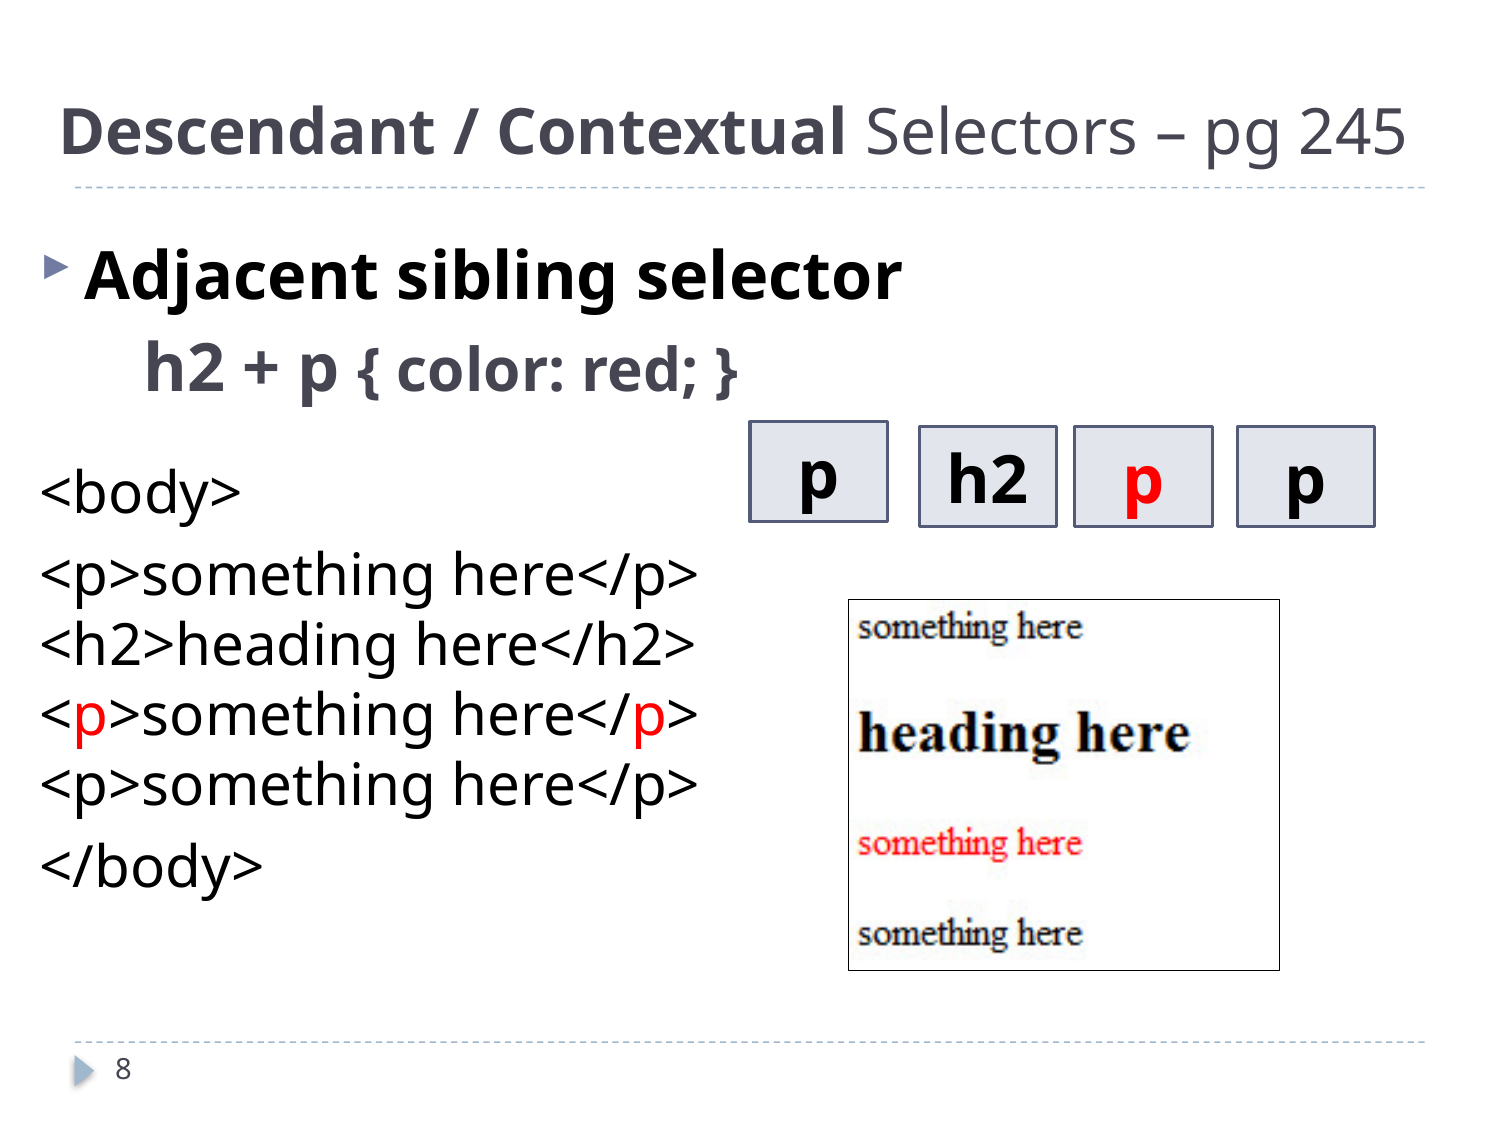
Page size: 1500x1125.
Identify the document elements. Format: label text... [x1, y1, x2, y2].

slide_number 8 [100, 1042, 426, 1103]
text_box p [1073, 425, 1214, 528]
text_box p [1236, 425, 1376, 528]
list Adjacent sibling selector h2 + p { color: red; } <body> <p>something here</p> <h2>heading here</h2> <p>something here</p> <p>something here</p> </body> [24, 224, 1488, 1025]
text_box p [748, 420, 889, 523]
title Descendant / Contextual Selectors – pg 245 [43, 12, 1457, 175]
picture [848, 599, 1279, 971]
text_box h2 [918, 425, 1058, 528]
